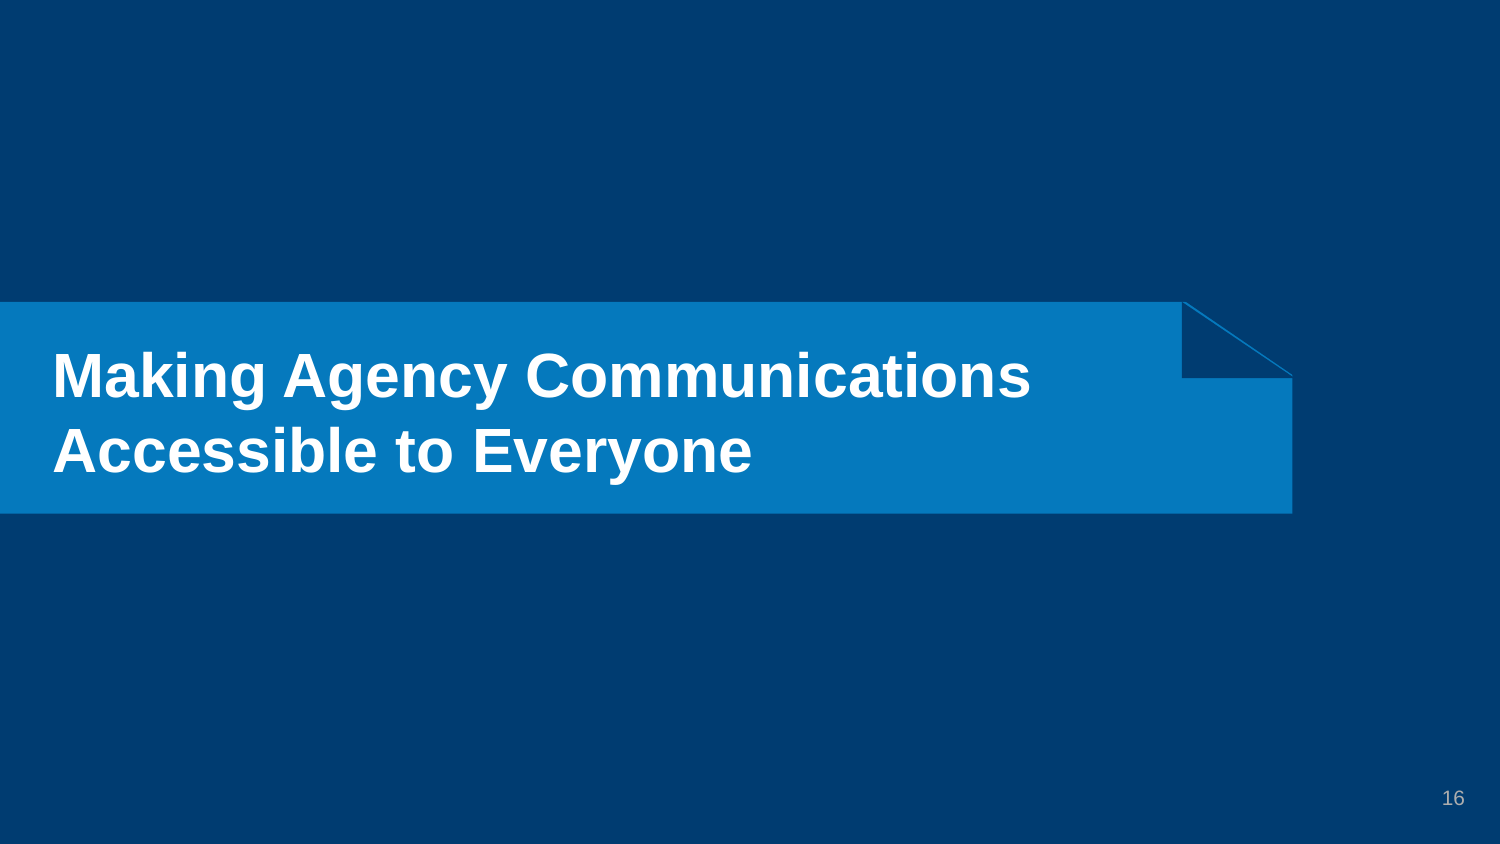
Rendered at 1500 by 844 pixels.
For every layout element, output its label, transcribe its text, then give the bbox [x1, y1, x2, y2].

title Making Agency Communications Accessible to Everyone [37, 330, 1149, 489]
slide_number 16 [1389, 764, 1480, 830]
